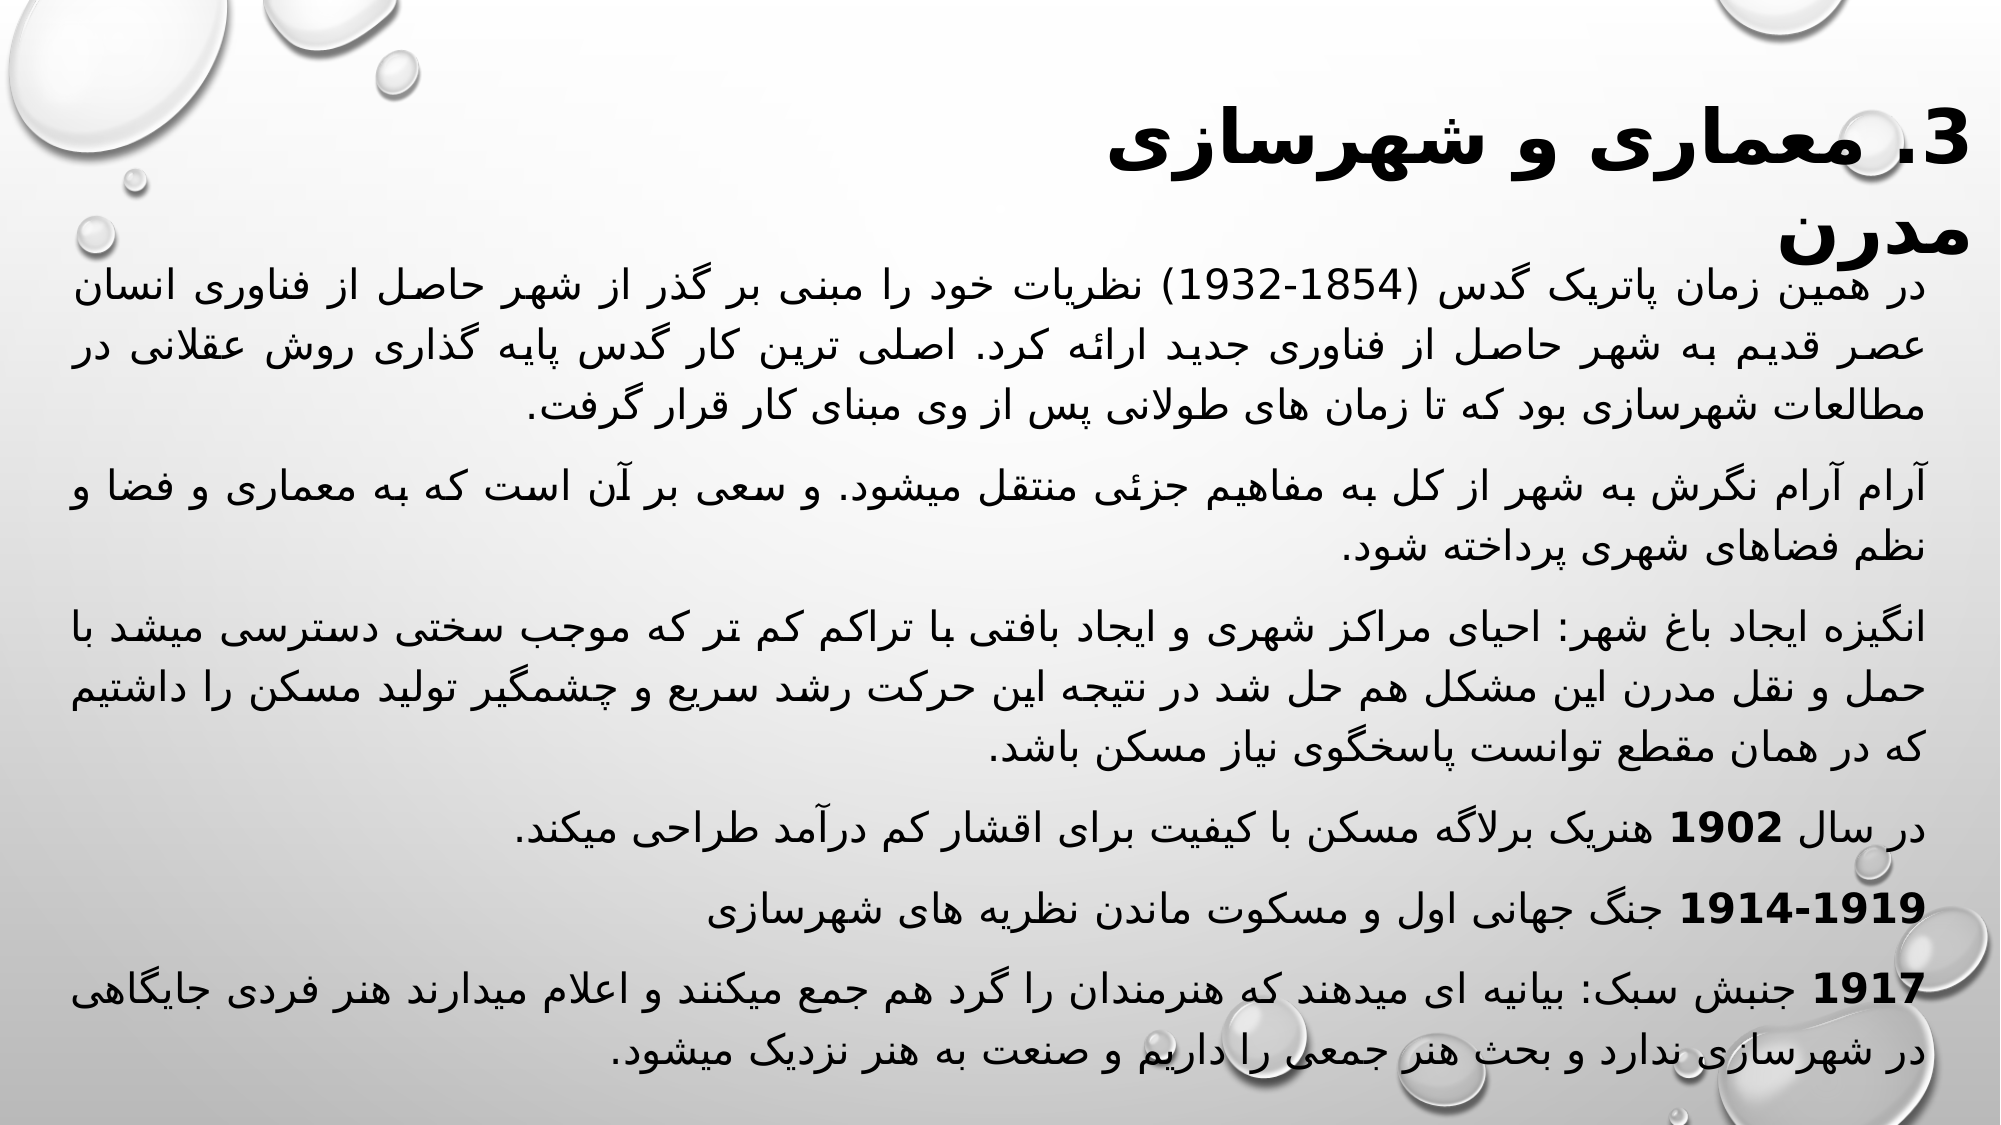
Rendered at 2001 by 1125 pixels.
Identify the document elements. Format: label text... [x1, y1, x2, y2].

text_box 3. معماری و شهرسازی مدرن [984, 80, 1989, 276]
list در همین زمان پاتریک گدس (1854-1932) نظریات خود را مبنی بر گذر از شهر حاصل از فناوری انسان عصر قدیم به شهر حاصل از فناوری جدید ارائه کرد. اصلی ترین کار گدس پایه گذاری روش عقلانی در مطالعات شهرسازی بود که تا زمان های طولانی پس از وی مبنای کار قرار گرفت. آرام آرام نگرش به شهر از کل به مفاهیم جزئی منتقل میشود. و سعی بر آن است که به معماری و فضا و نظم فضاهای شهری پرداخته شود. انگیزه ایجاد باغ شهر: احیای مراکز شهری و ایجاد بافتی با تراکم کم تر که موجب سختی دسترسی میشد با حمل و نقل مدرن این مشکل هم حل شد در نتیجه این حرکت رشد سریع و چشمگیر تولید مسکن را داشتیم که در همان مقطع توانست پاسخگوی نیاز مسکن باشد. در سال 1902 هنریک برلاگه مسکن با کیفیت برای اقشار کم درآمد طراحی میکند. 1914-1919 جنگ جهانی اول و مسکوت ماندن نظریه های شهرسازی 1917 جنبش سبک: بیانیه ای میدهند که هنرمندان را گرد هم جمع میکنند و اعلام میدارند هنر فردی جایگاهی در شهرسازی ندارد و بحث هنر جمعی را داریم و صنعت به هنر نزدیک میشود. [54, 239, 1943, 1098]
picture [0, 0, 2000, 1125]
